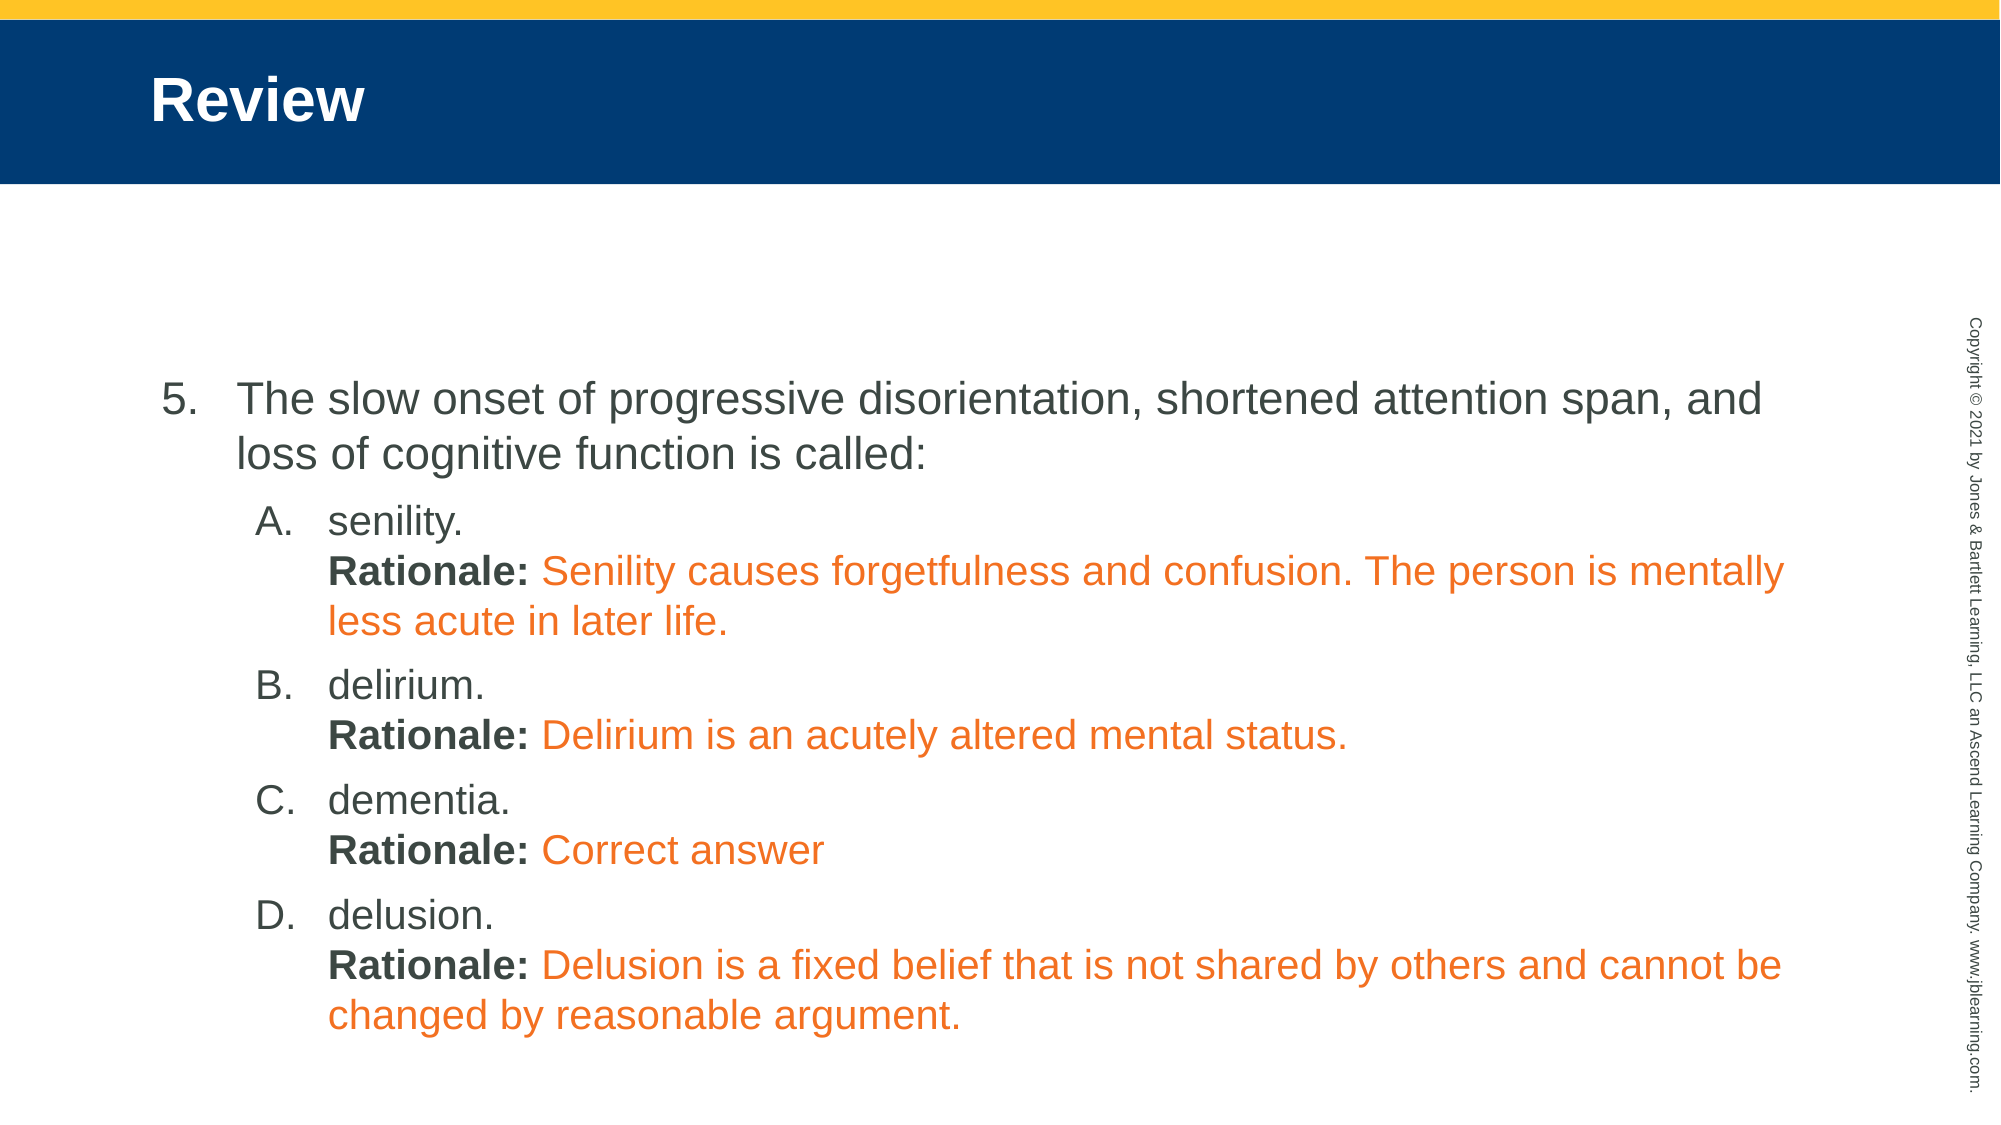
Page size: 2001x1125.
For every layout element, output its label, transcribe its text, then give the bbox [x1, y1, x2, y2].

list The slow onset of progressive disorientation, shortened attention span, and loss of cognitive function is called: senility. Rationale: Senility causes forgetfulness and confusion. The person is mentally less acute in later life. delirium. Rationale: Delirium is an acutely altered mental status. dementia. Rationale: Correct answer delusion. Rationale: Delusion is a fixed belief that is not shared by others and cannot be changed by reasonable argument. [146, 361, 1859, 1016]
title Review [0, 19, 2000, 185]
